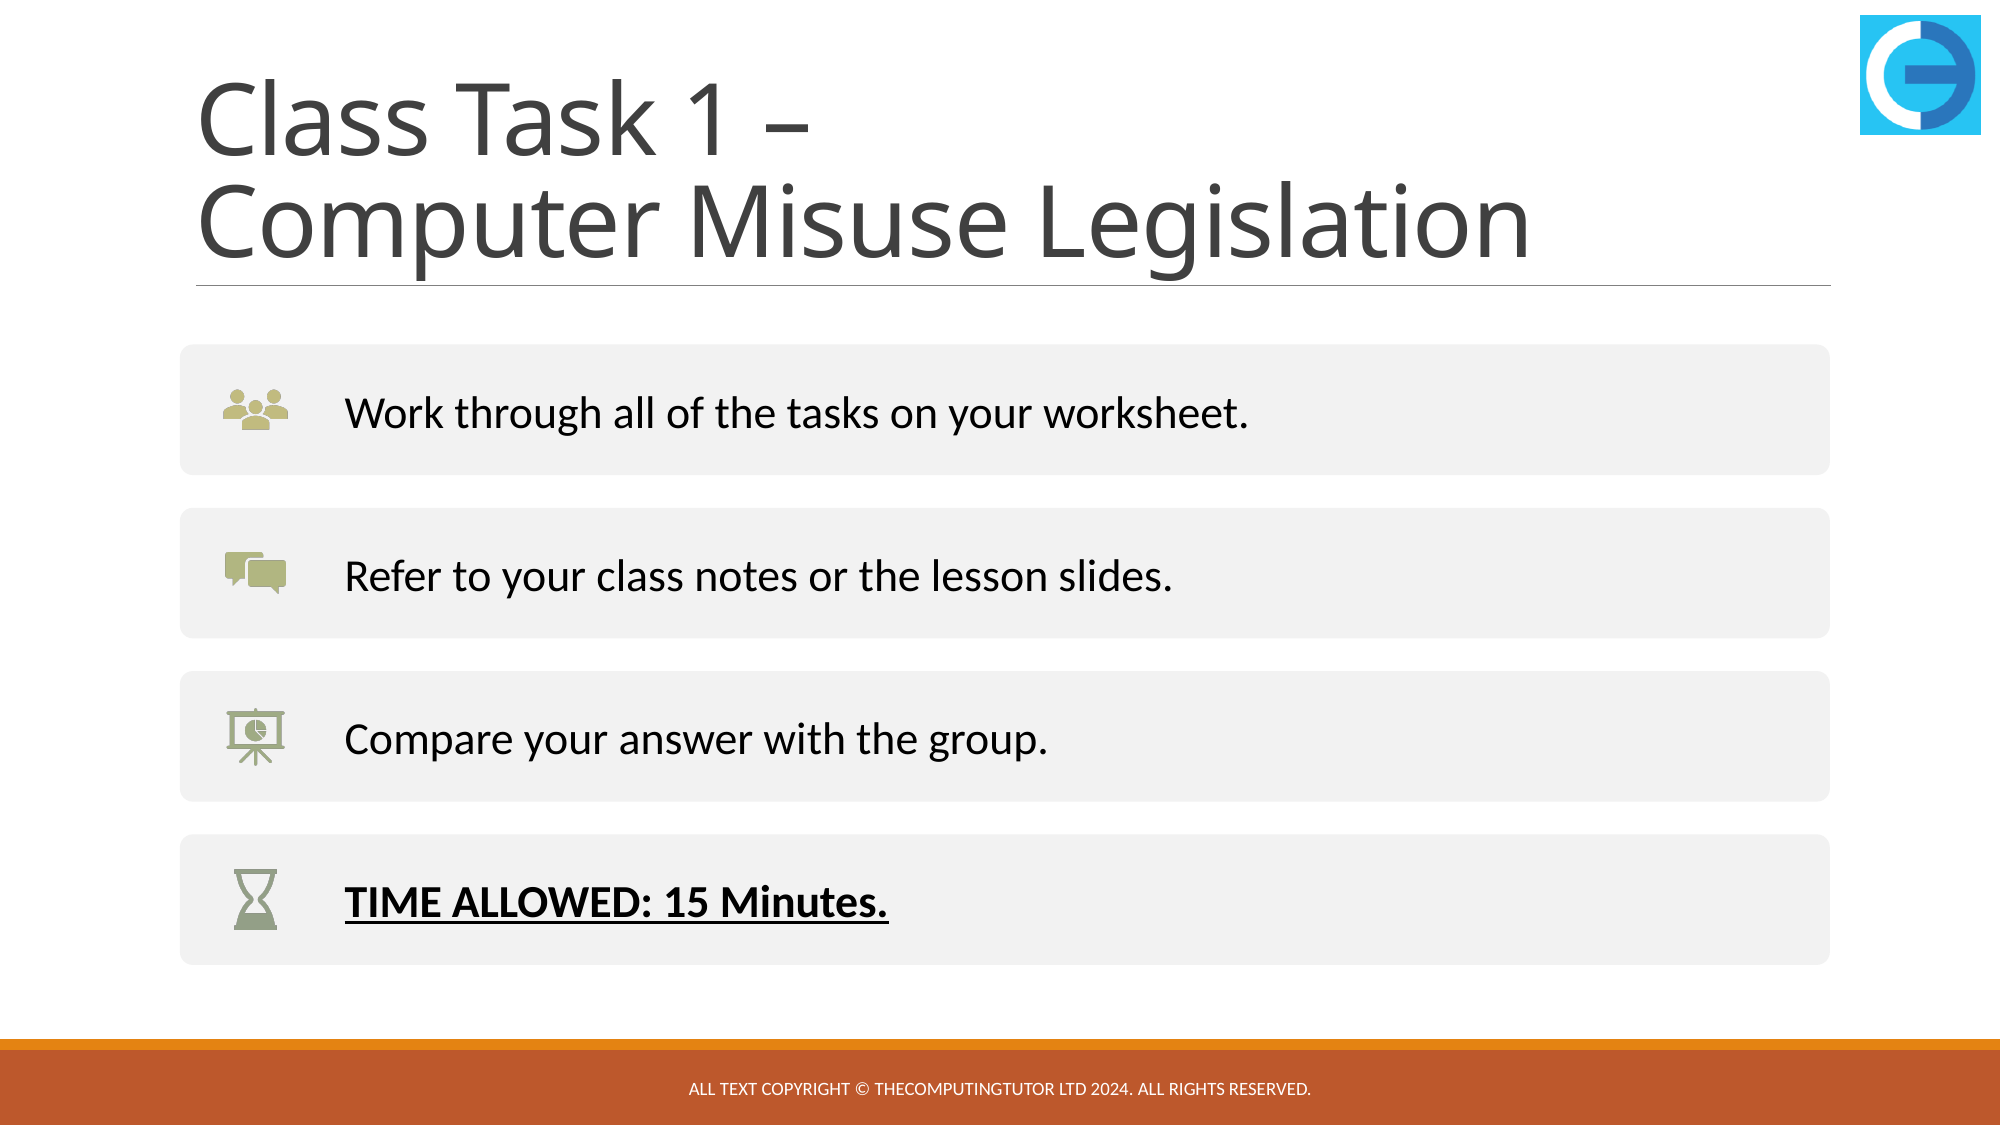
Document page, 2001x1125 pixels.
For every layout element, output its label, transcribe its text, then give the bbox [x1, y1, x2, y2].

footer All text copyright © TheComputingTutor Ltd 2024. All rights Reserved. [604, 1059, 1396, 1120]
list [179, 343, 1831, 966]
picture [1860, 15, 1981, 135]
title Class Task 1 – Computer Misuse Legislation [180, 47, 1830, 285]
